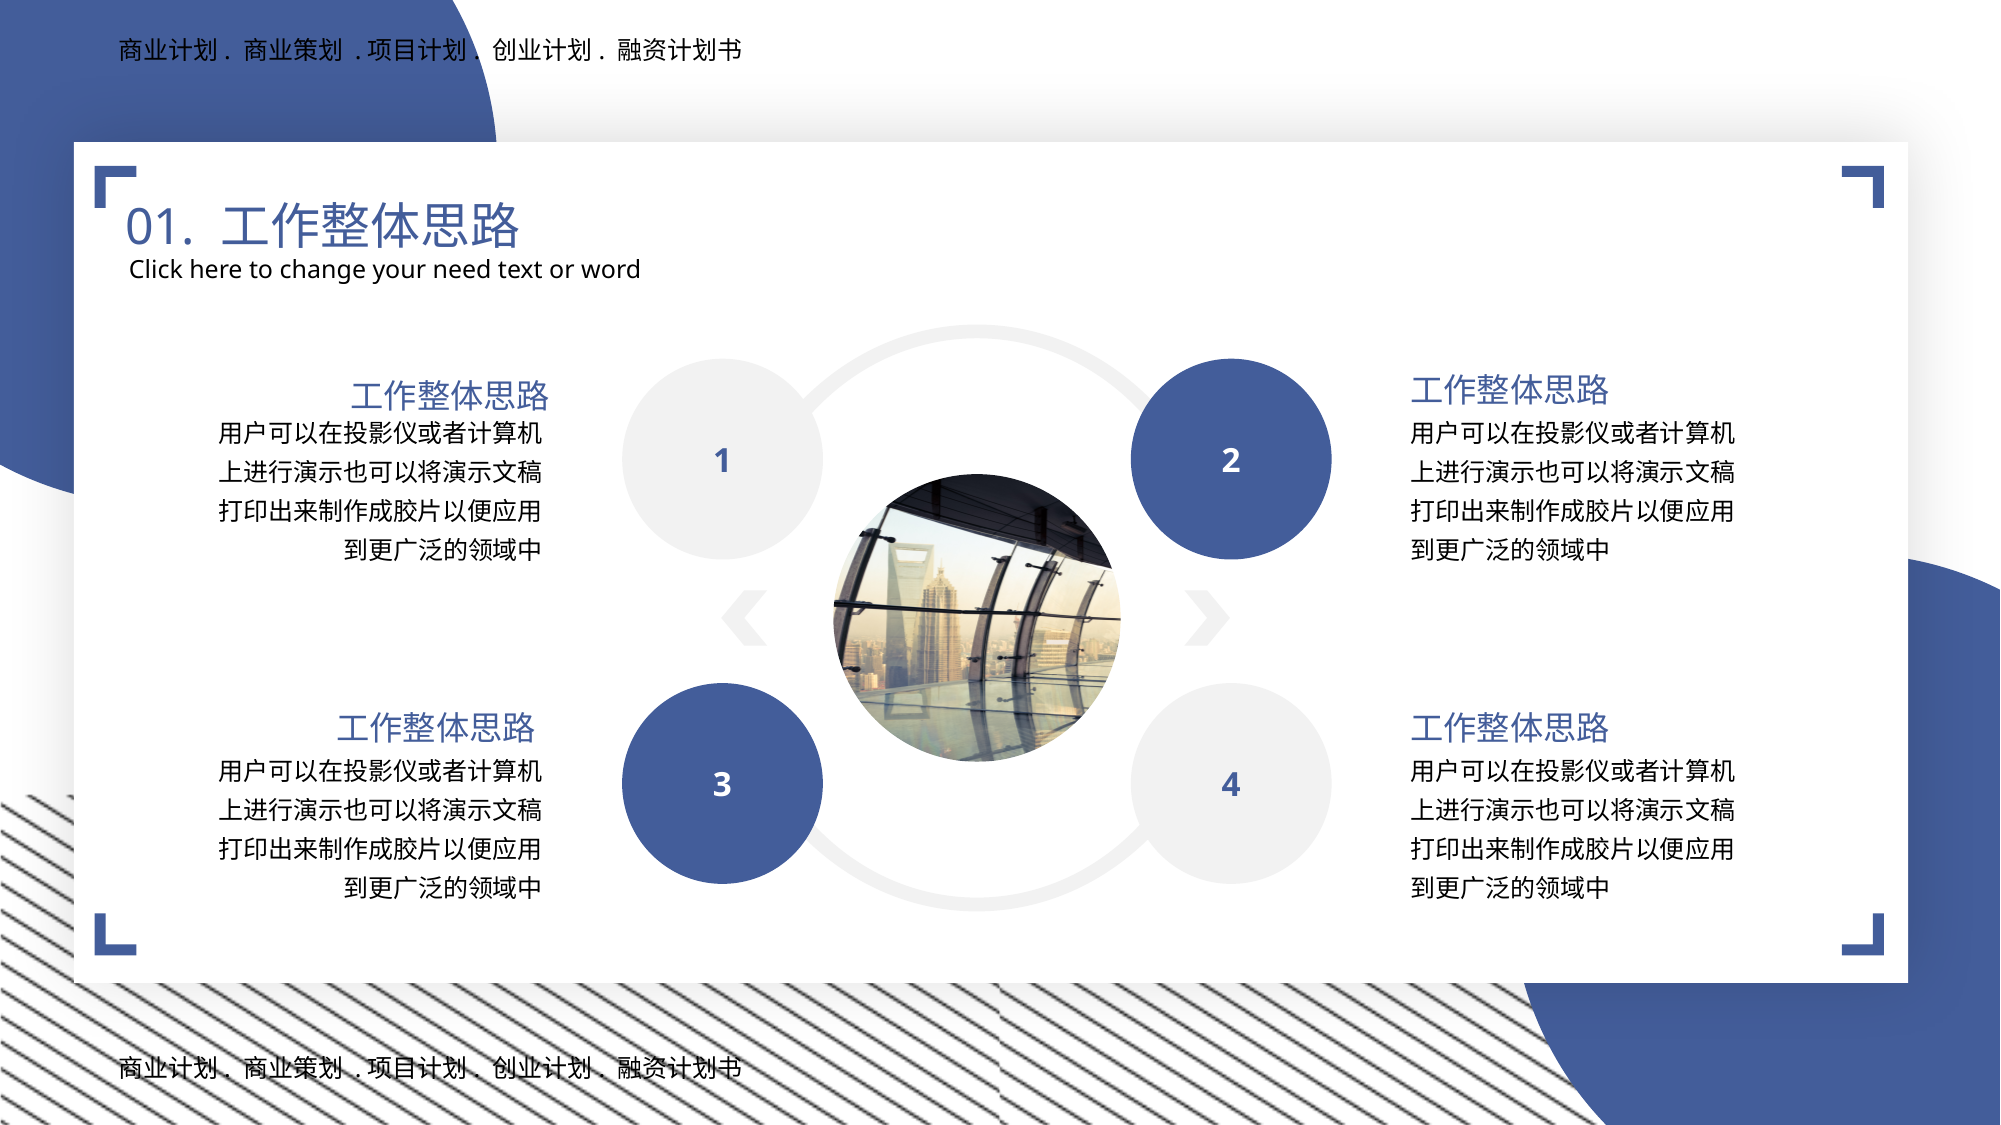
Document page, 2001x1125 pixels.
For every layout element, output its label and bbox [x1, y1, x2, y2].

text_box [0, 0, 2000, 1125]
text_box [622, 294, 1332, 942]
text_box [91, 27, 1909, 141]
text_box [73, 141, 1909, 983]
text_box [91, 983, 1909, 1091]
text_box [114, 187, 733, 292]
